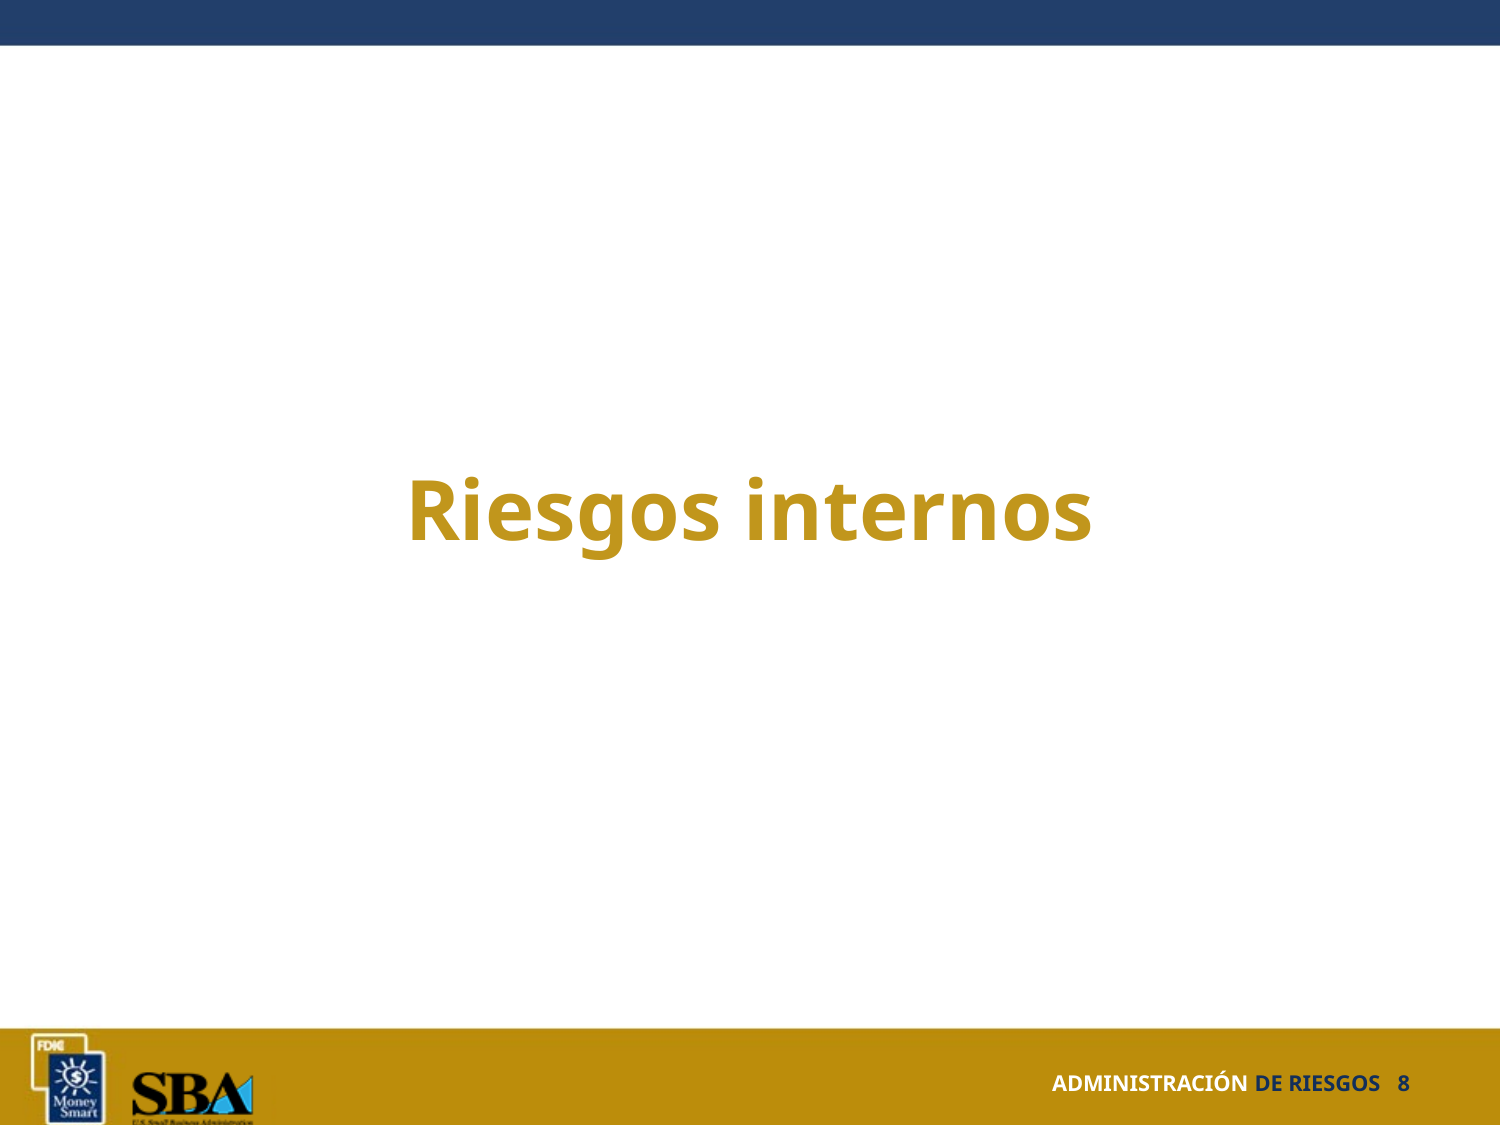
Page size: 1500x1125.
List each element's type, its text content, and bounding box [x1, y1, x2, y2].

title Riesgos internos [0, 449, 1500, 551]
picture [0, 0, 1500, 449]
picture [0, 551, 1500, 1125]
